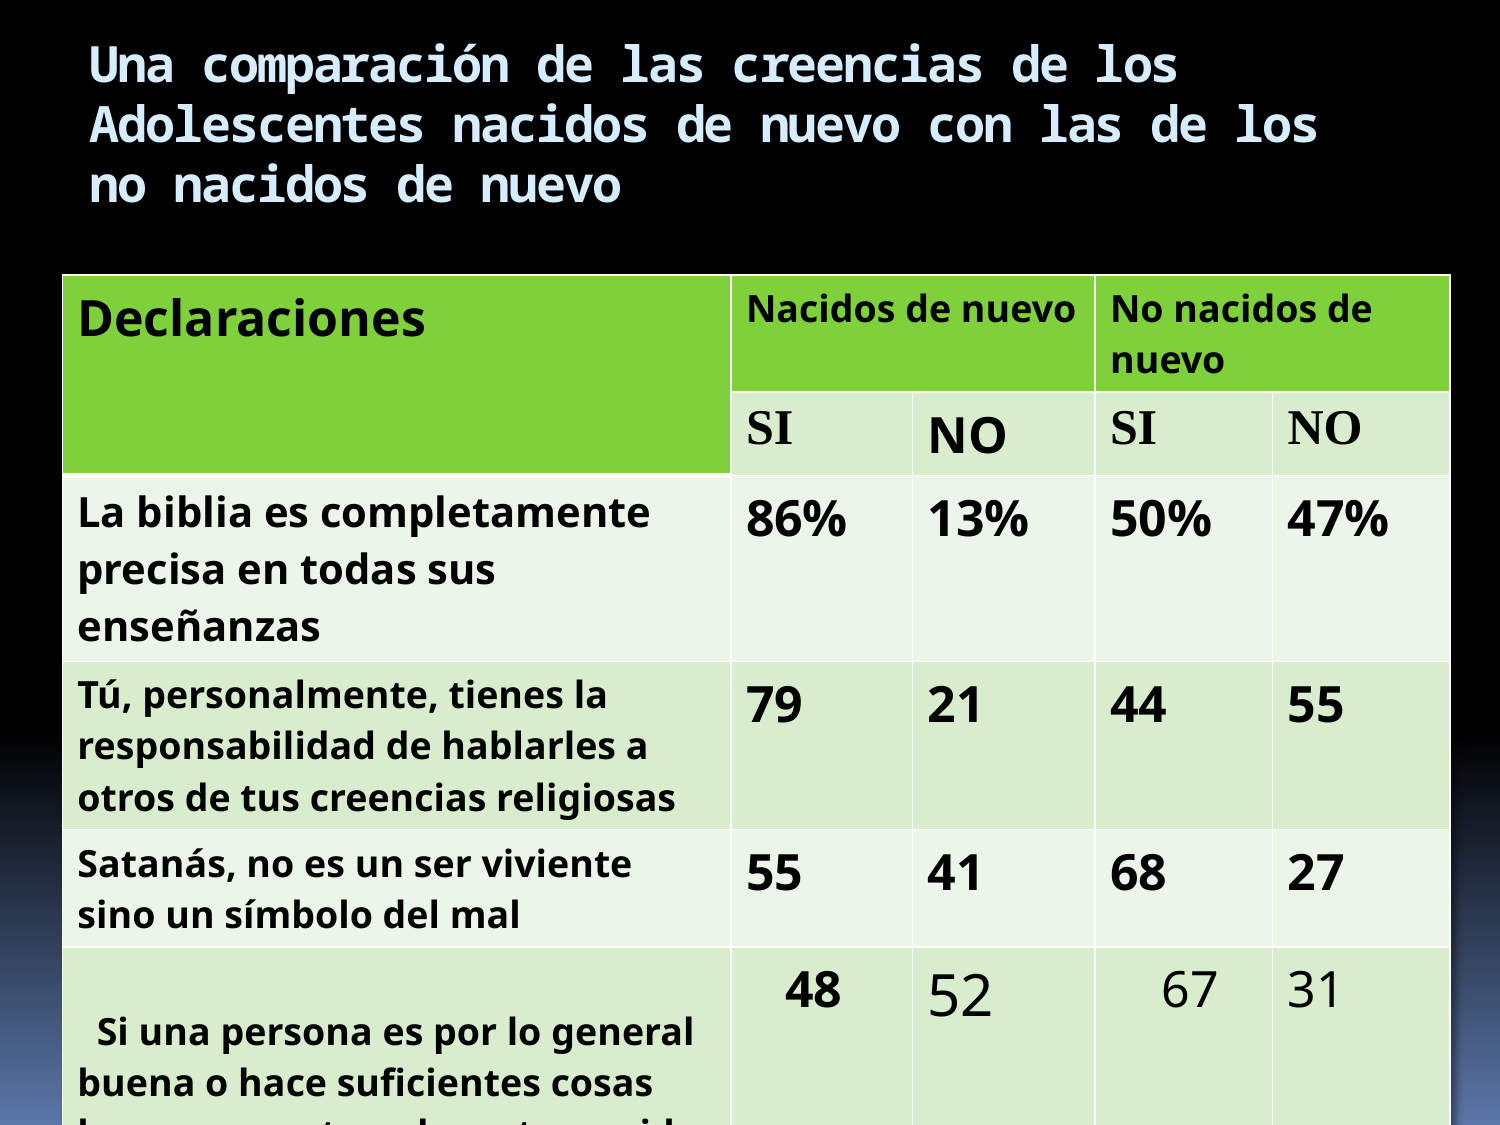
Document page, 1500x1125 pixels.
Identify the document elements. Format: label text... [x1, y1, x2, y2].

table_cell 41 [913, 830, 1094, 946]
table_header No nacidos de nuevo [1096, 276, 1449, 391]
table_cell 44 [1096, 662, 1272, 829]
table_cell 79 [732, 662, 912, 829]
table_header Declaraciones [63, 276, 730, 473]
table_cell NO [1273, 393, 1449, 475]
table_cell 86% [732, 476, 912, 661]
table_cell La biblia es completamente precisa en todas sus enseñanzas [63, 478, 730, 661]
table_cell Tú, personalmente, tienes la responsabilidad de hablarles a otros de tus creencias religiosas [63, 662, 730, 829]
table_cell 55 [732, 830, 912, 946]
table_header Nacidos de nuevo [732, 276, 1094, 391]
table_cell 47% [1273, 476, 1449, 661]
table_cell SI [1096, 393, 1272, 475]
table_cell SI [732, 393, 912, 475]
table_cell Si una persona es por lo general buena o hace suficientes cosas buenas por otros durante su vida, él o ella se ganarán un lugar en el cielo [63, 948, 730, 1125]
table_cell 13% [913, 476, 1094, 661]
table_cell 67 [1096, 948, 1272, 1125]
table_cell 68 [1096, 830, 1272, 946]
table_cell Satanás, no es un ser viviente sino un símbolo del mal [63, 830, 730, 946]
table_cell NO [913, 393, 1094, 475]
table_cell 31 [1273, 948, 1449, 1125]
title Una comparación de las creencias de los Adolescentes nacidos de nuevo con las de los no nacidos de nuevo [75, 24, 1413, 150]
table_cell 48 [732, 948, 912, 1125]
table_cell 50% [1096, 476, 1272, 661]
table_cell 27 [1273, 830, 1449, 946]
table_cell 21 [913, 662, 1094, 829]
table_cell 52 [913, 948, 1094, 1125]
table_cell 55 [1273, 662, 1449, 829]
